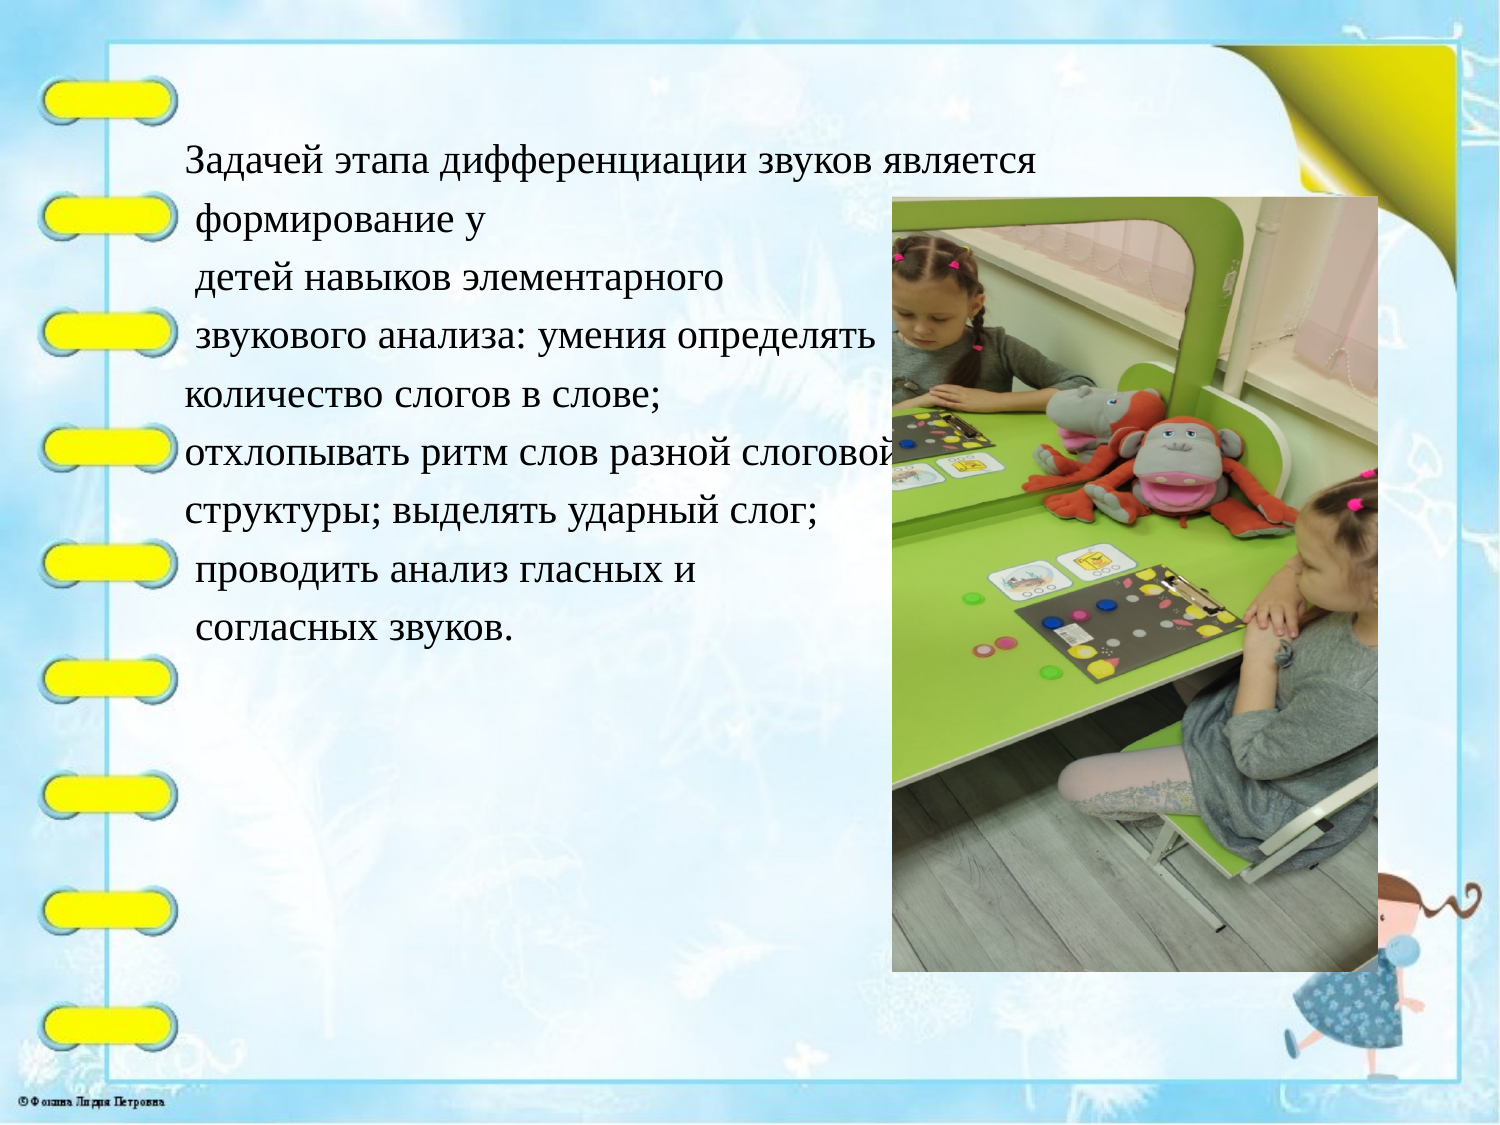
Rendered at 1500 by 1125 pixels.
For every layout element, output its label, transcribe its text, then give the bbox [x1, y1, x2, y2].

list Задачей этапа дифференциации звуков является формирование у детей навыков элементарного звукового анализа: умения определять количество слогов в слове; отхлопывать ритм слов разной слоговой структуры; выделять ударный слог; проводить анализ гласных и согласных звуков. [75, 66, 1425, 1005]
picture [0, 0, 1500, 1125]
